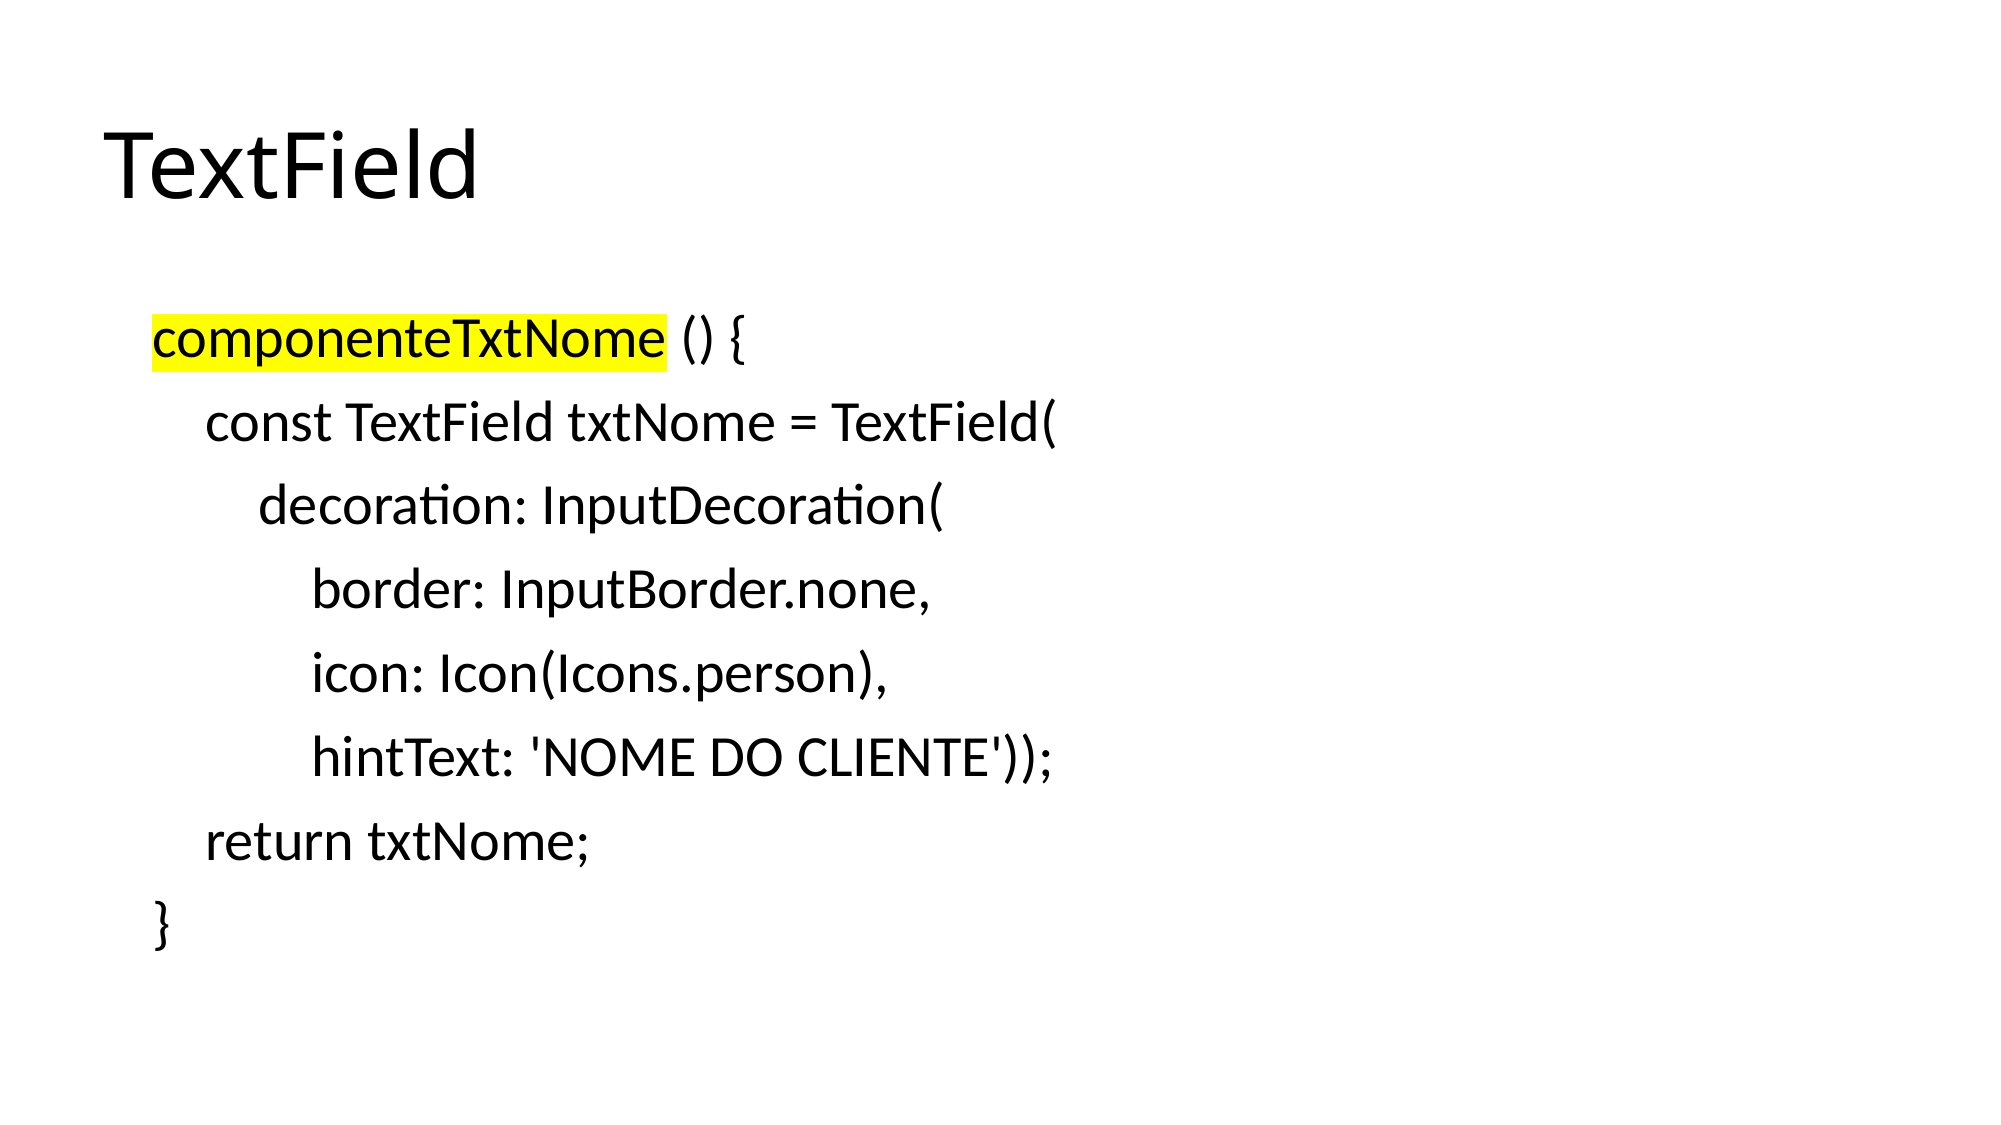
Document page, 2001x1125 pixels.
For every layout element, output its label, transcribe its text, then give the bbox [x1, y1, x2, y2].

title TextField [88, 59, 1978, 278]
list componenteTxtNome () { const TextField txtNome = TextField( decoration: InputDecoration( border: InputBorder.none, icon: Icon(Icons.person), hintText: 'NOME DO CLIENTE')); return txtNome; } [137, 299, 1863, 1014]
